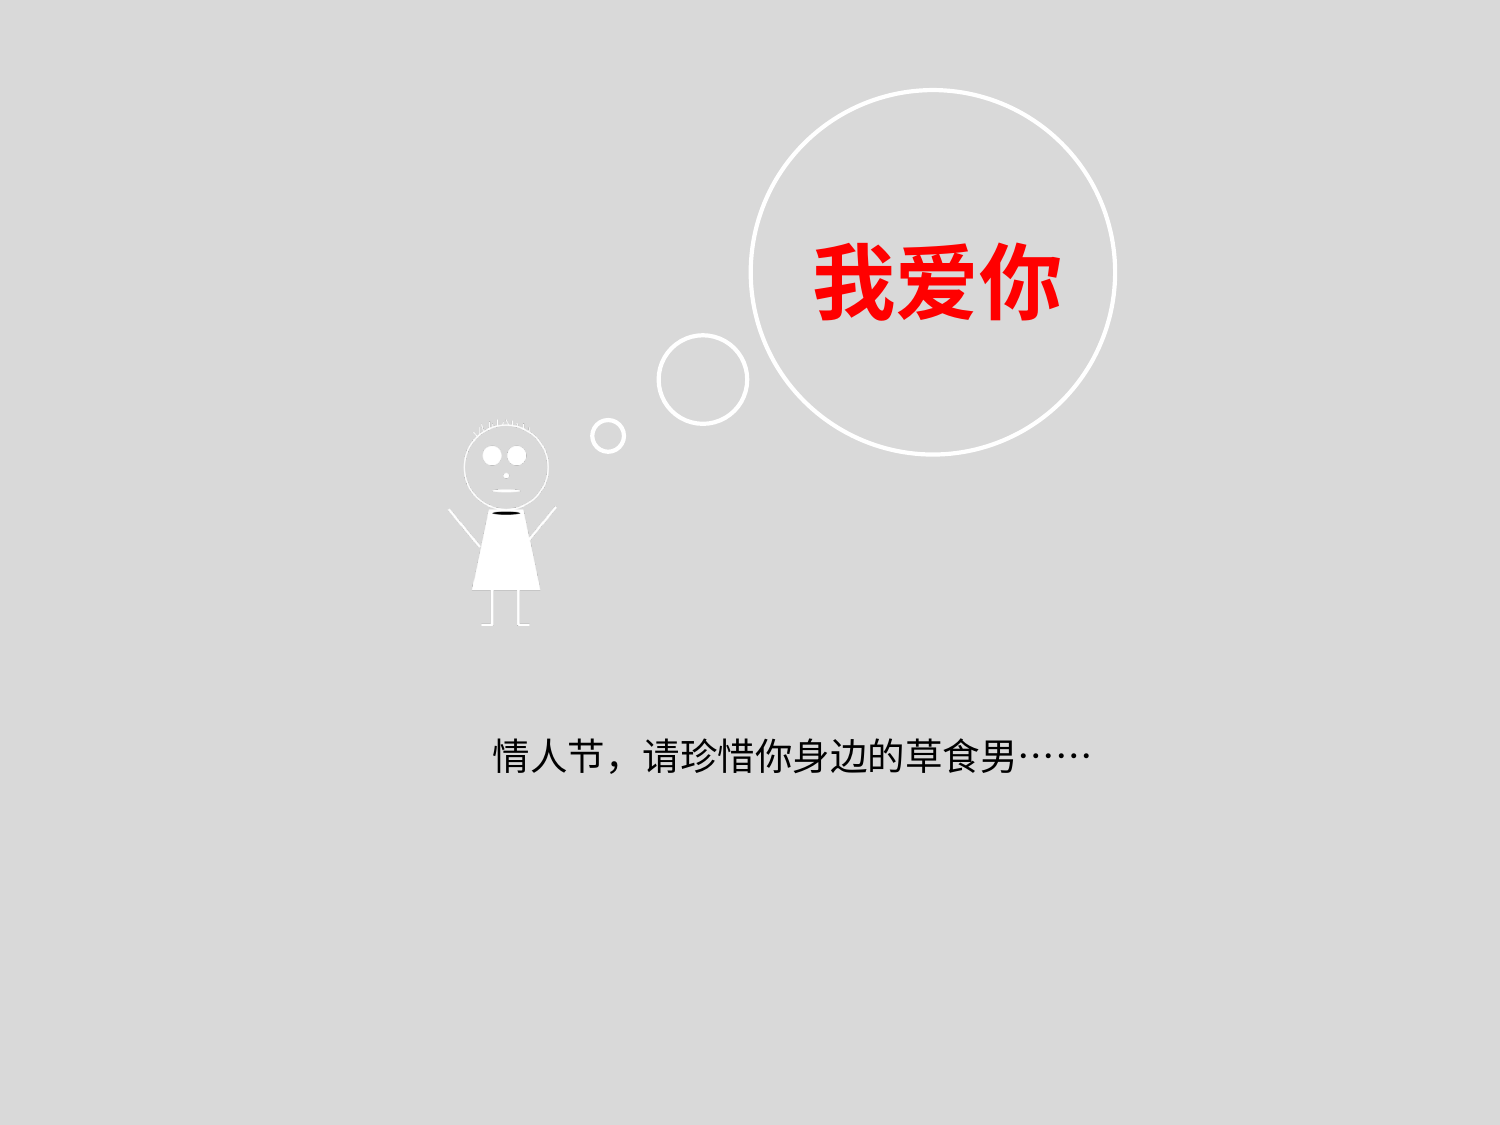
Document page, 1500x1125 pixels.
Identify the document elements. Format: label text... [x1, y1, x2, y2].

text_box 情人节，请珍惜你身边的草食男…… [462, 726, 1123, 786]
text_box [447, 89, 1269, 626]
